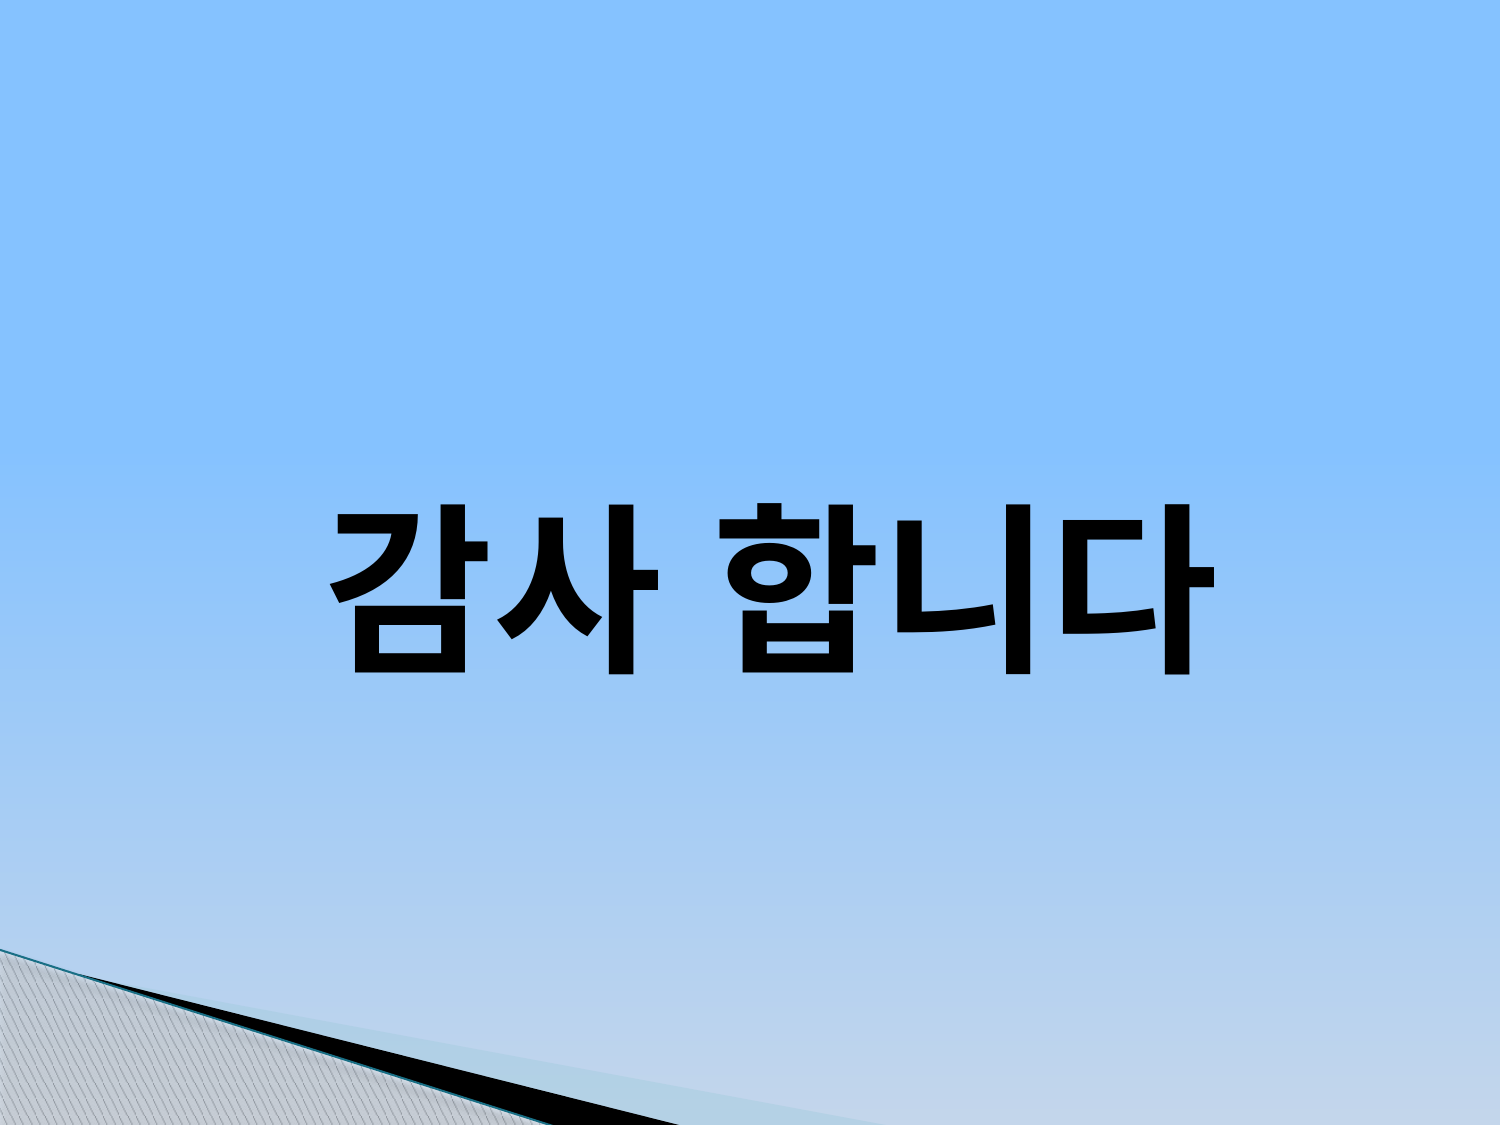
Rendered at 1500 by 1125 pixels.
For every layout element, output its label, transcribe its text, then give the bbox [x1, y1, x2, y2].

title 감사 합니다 [96, 527, 1447, 645]
